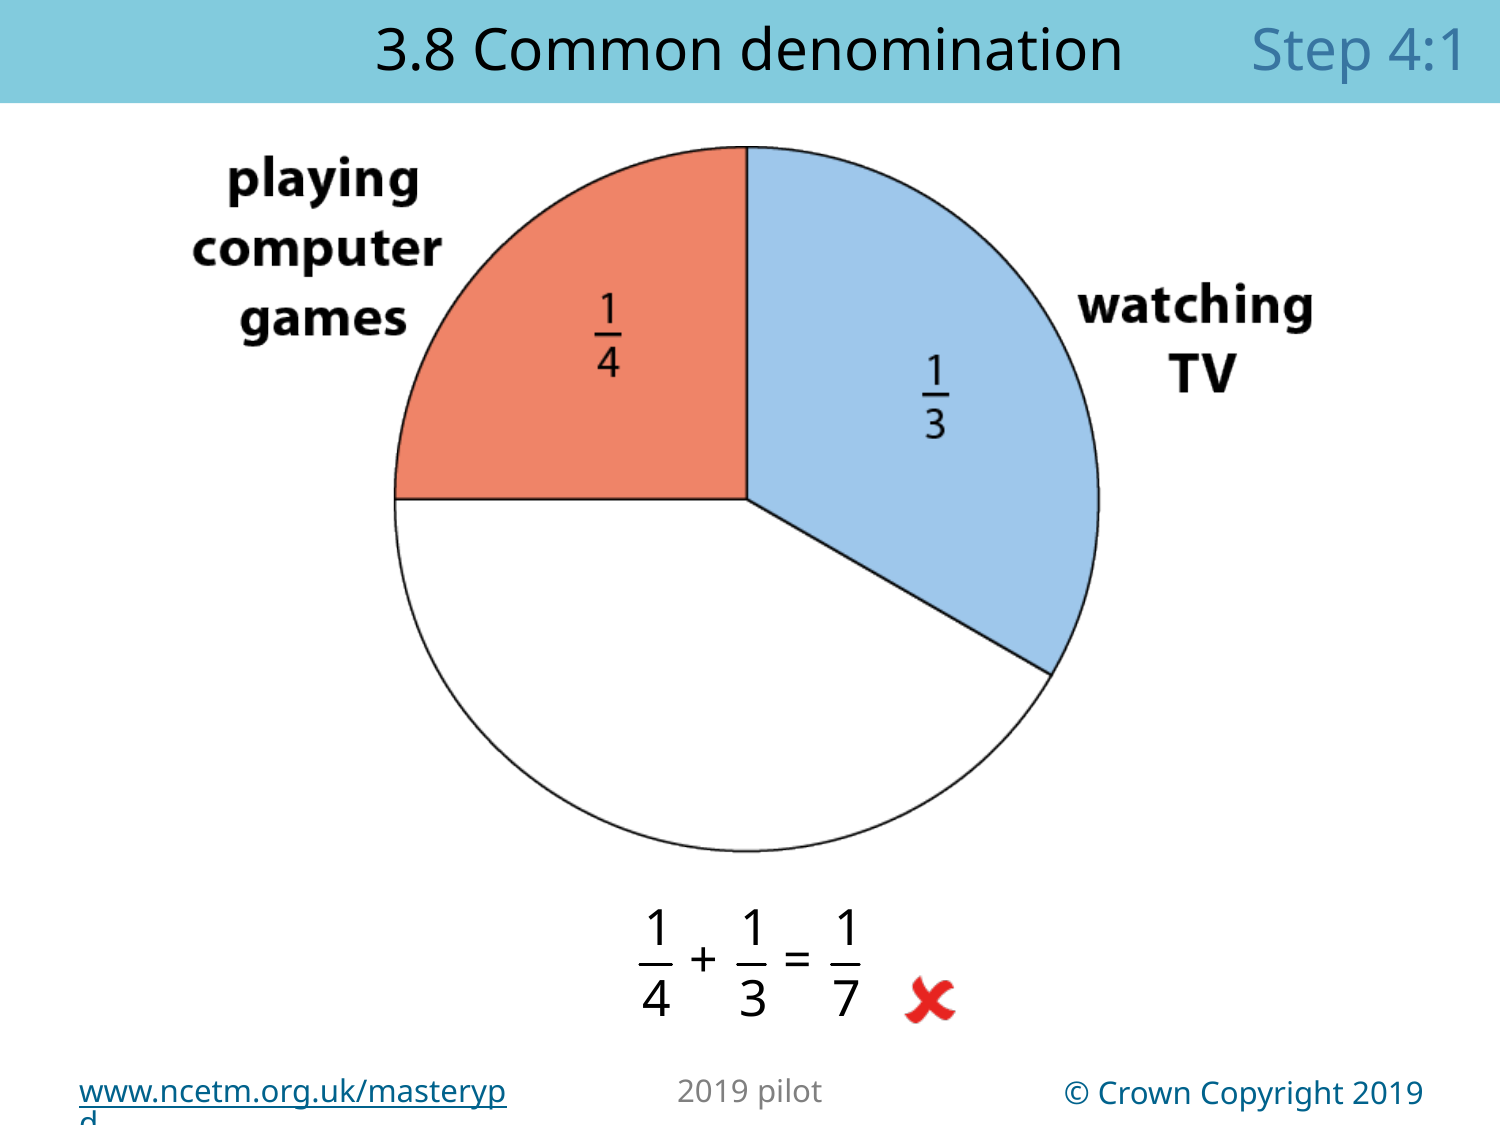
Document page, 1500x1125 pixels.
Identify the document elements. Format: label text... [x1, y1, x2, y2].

picture [902, 968, 965, 1033]
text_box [635, 901, 865, 1023]
list Step 4:1 [0, 0, 1500, 104]
picture [101, 146, 1399, 884]
